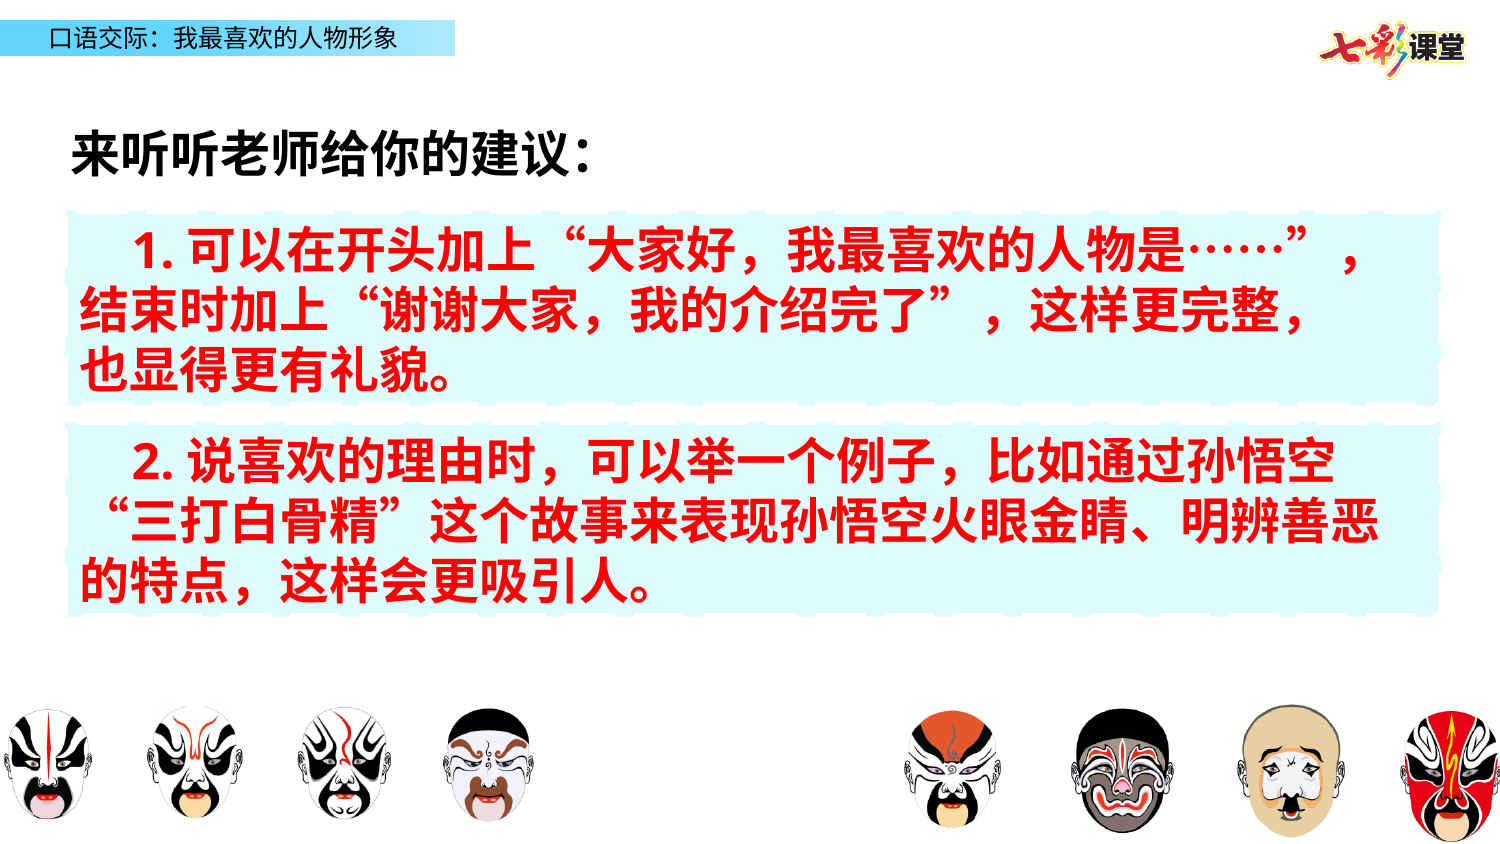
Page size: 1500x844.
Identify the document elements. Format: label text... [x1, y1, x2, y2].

text_box 1.可以在开头加上“大家好，我最喜欢的人物是……”， 结束时加上“谢谢大家，我的介绍完了”，这样更完整， 也显得更有礼貌。 [64, 210, 1442, 406]
text_box 2.说喜欢的理由时，可以举一个例子，比如通过孙悟空“三打白骨精”这个故事来表现孙悟空火眼金睛、明辨善恶的特点，这样会更吸引人。 [64, 421, 1442, 617]
text_box 来听听老师给你的建议： [56, 114, 636, 190]
picture [904, 698, 1500, 842]
picture [1316, 20, 1468, 80]
picture [0, 706, 537, 834]
